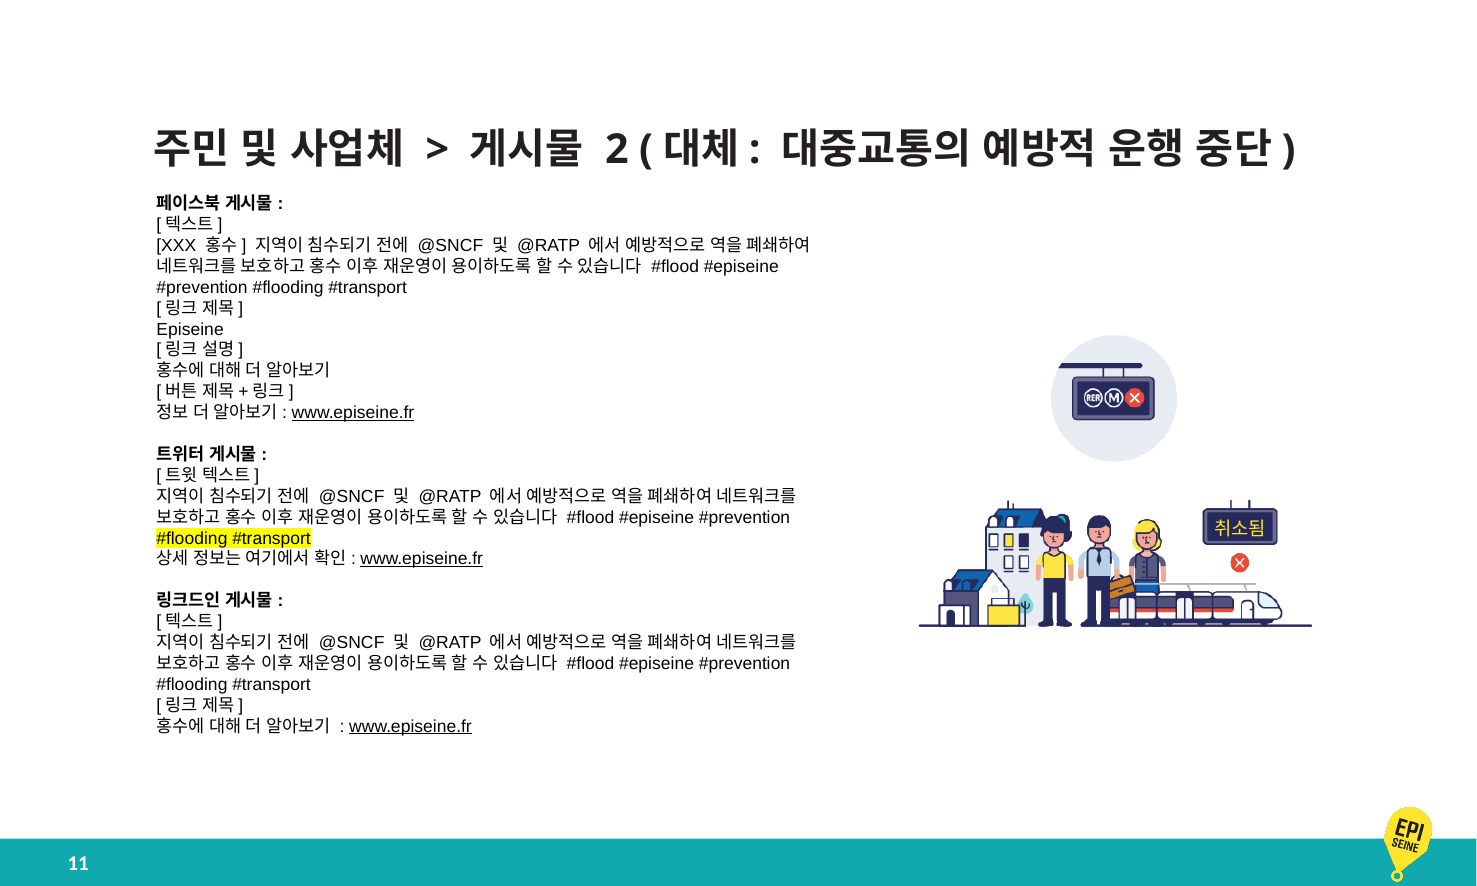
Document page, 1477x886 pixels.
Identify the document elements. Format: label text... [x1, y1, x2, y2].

picture [1381, 805, 1433, 883]
picture [906, 300, 1313, 656]
title 주민 및 사업체 > 게시물 2 (대체: 대중교통의 예방적 운행 중단) [152, 72, 1325, 173]
text_box 페이스북 게시물: [텍스트] [XXX 홍수] 지역이 침수되기 전에 @SNCF 및 @RATP 에서 예방적으로 역을 폐쇄하여 네트워크를 보호하고 홍수 이후 재운영이 용이하도록 할 수 있습니다 #flood #episeine #prevention #flooding #transport [링크 제목] Episeine [링크 설명] 홍수에 대해 더 알아보기 [버튼 제목+링크] 정보 더 알아보기: www.episeine.fr 트위터 게시물: [트윗 텍스트] 지역이 침수되기 전에 @SNCF 및 @RATP 에서 예방적으로 역을 폐쇄하여 네트워크를 보호하고 홍수 이후 재운영이 용이하도록 할 수 있습니다 #flood #episeine #prevention #flooding #transport 상세 정보는 여기에서 확인: www.episeine.fr 링크드인 게시물: [텍스트] 지역이 침수되기 전에 @SNCF 및 @RATP 에서 예방적으로 역을 폐쇄하여 네트워크를 보호하고 홍수 이후 재운영이 용이하도록 할 수 있습니다 #flood #episeine #prevention #flooding #transport [링크 제목] 홍수에 대해 더 알아보기 : www.episeine.fr [152, 145, 858, 741]
